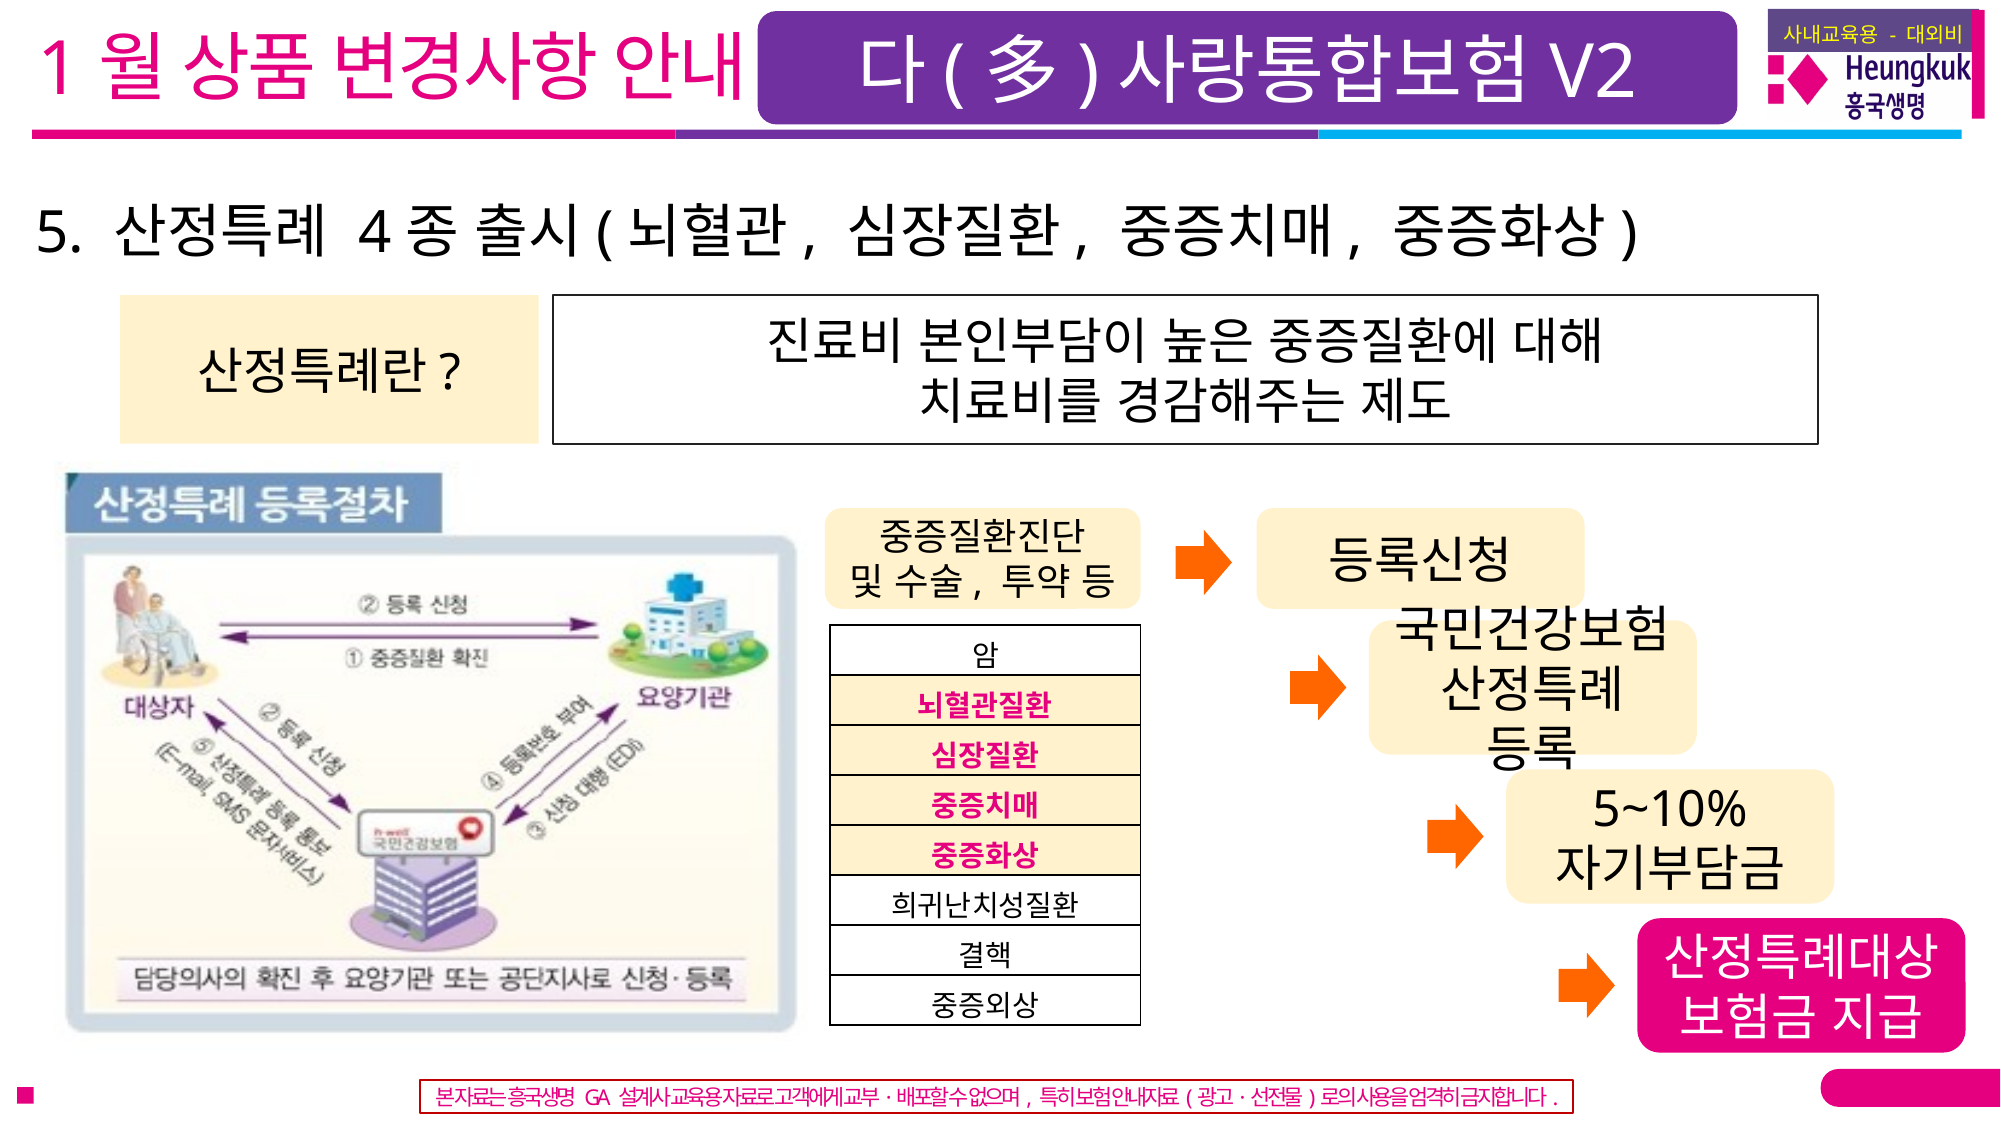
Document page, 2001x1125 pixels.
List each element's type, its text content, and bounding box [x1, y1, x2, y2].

text_box [1290, 654, 1347, 721]
text_box 5~10% 자기부담금 [1506, 769, 1835, 904]
table_cell 중증치매 [831, 776, 1140, 824]
picture [54, 461, 808, 1054]
text_box 산정특례란? [120, 295, 539, 444]
text_box 국민건강보험 산정특례 등록 [1368, 620, 1697, 755]
table_cell 뇌혈관질환 [831, 676, 1140, 724]
table_cell 결핵 [831, 926, 1140, 974]
text_box 진료비 본인부담이 높은 중증질환에 대해 치료비를 경감해주는 제도 [553, 295, 1818, 444]
text_box 등록신청 [1256, 508, 1585, 609]
table_cell 중증외상 [831, 976, 1140, 1024]
text_box 산정특례대상 보험금 지급 [1637, 918, 1966, 1053]
text_box 중증질환진단 및 수술, 투약 등 [824, 508, 1141, 609]
text_box [1558, 952, 1615, 1019]
table_cell 희귀난치성질환 [831, 876, 1140, 924]
text_box [1427, 803, 1484, 870]
table_cell 심장질환 [831, 726, 1140, 774]
text_box [1175, 529, 1232, 596]
text_box 5. 산정특례 4종 출시(뇌혈관, 심장질환, 중증치매, 중증화상) [21, 180, 2000, 279]
text_box 다(多)사랑통합보험V2 [756, 10, 1739, 126]
table_header 암 [831, 626, 1140, 674]
picture [1767, 52, 1972, 121]
text_box 1월 상품 변경사항 안내 [29, 11, 756, 117]
table_cell 중증화상 [831, 826, 1140, 874]
